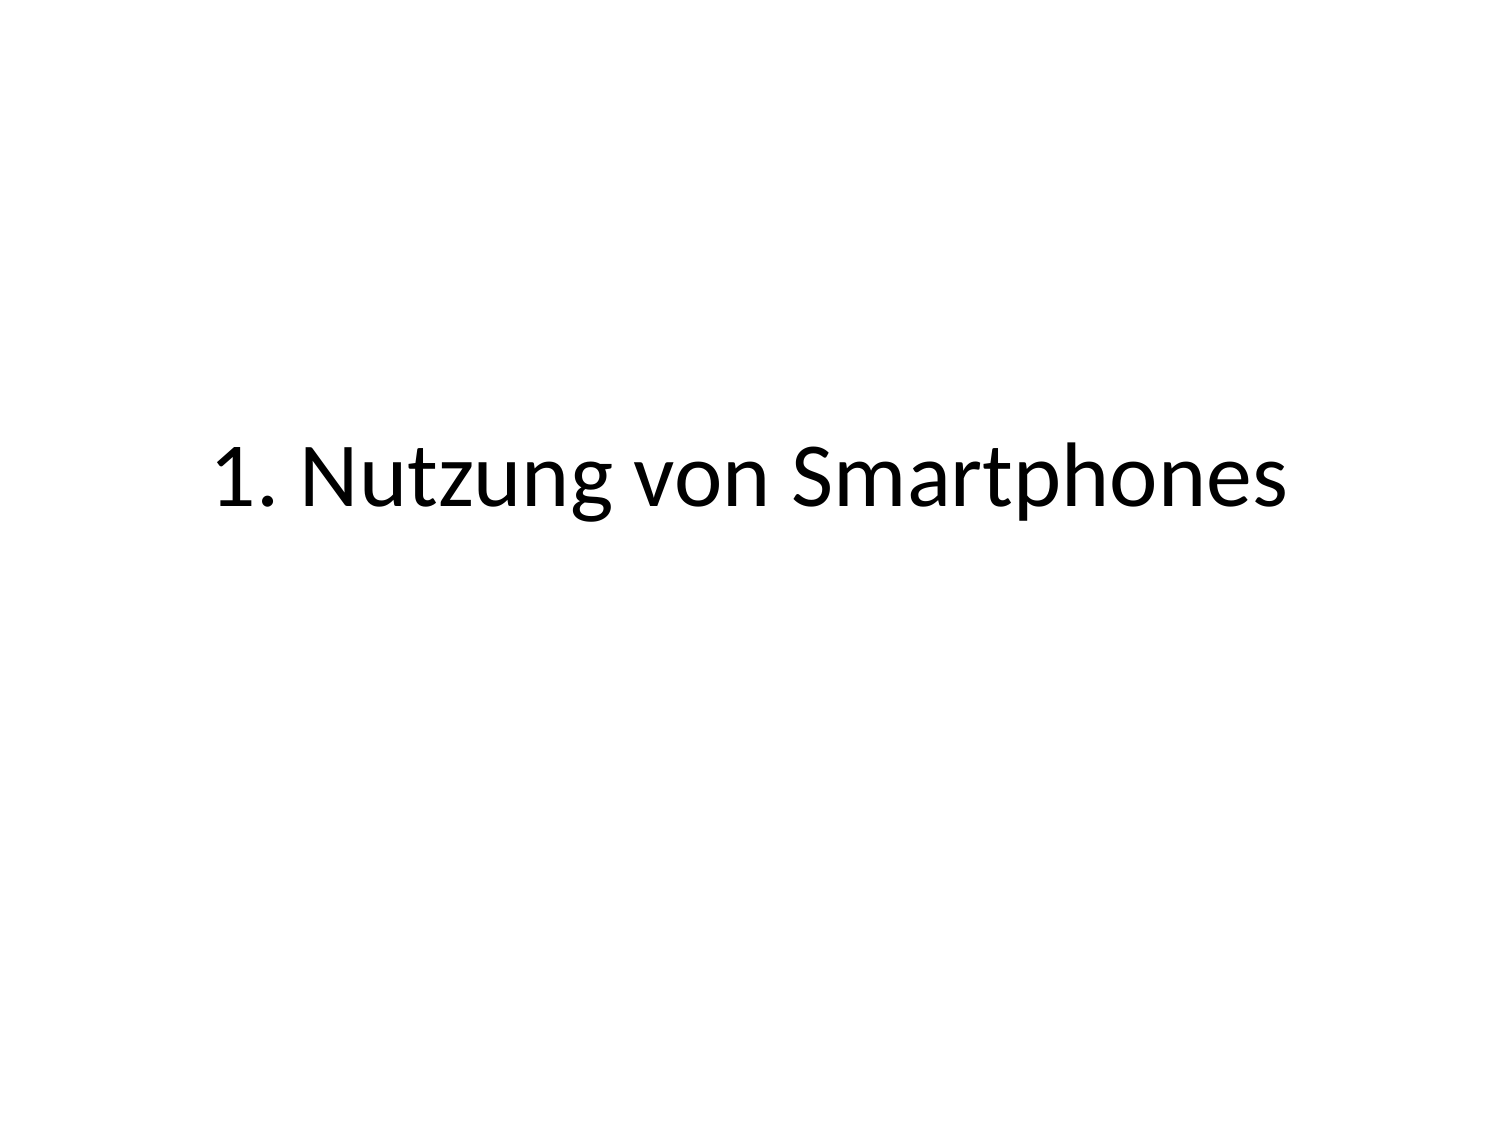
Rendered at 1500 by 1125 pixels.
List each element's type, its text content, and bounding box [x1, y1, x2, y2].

title 1. Nutzung von Smartphones [112, 349, 1388, 591]
